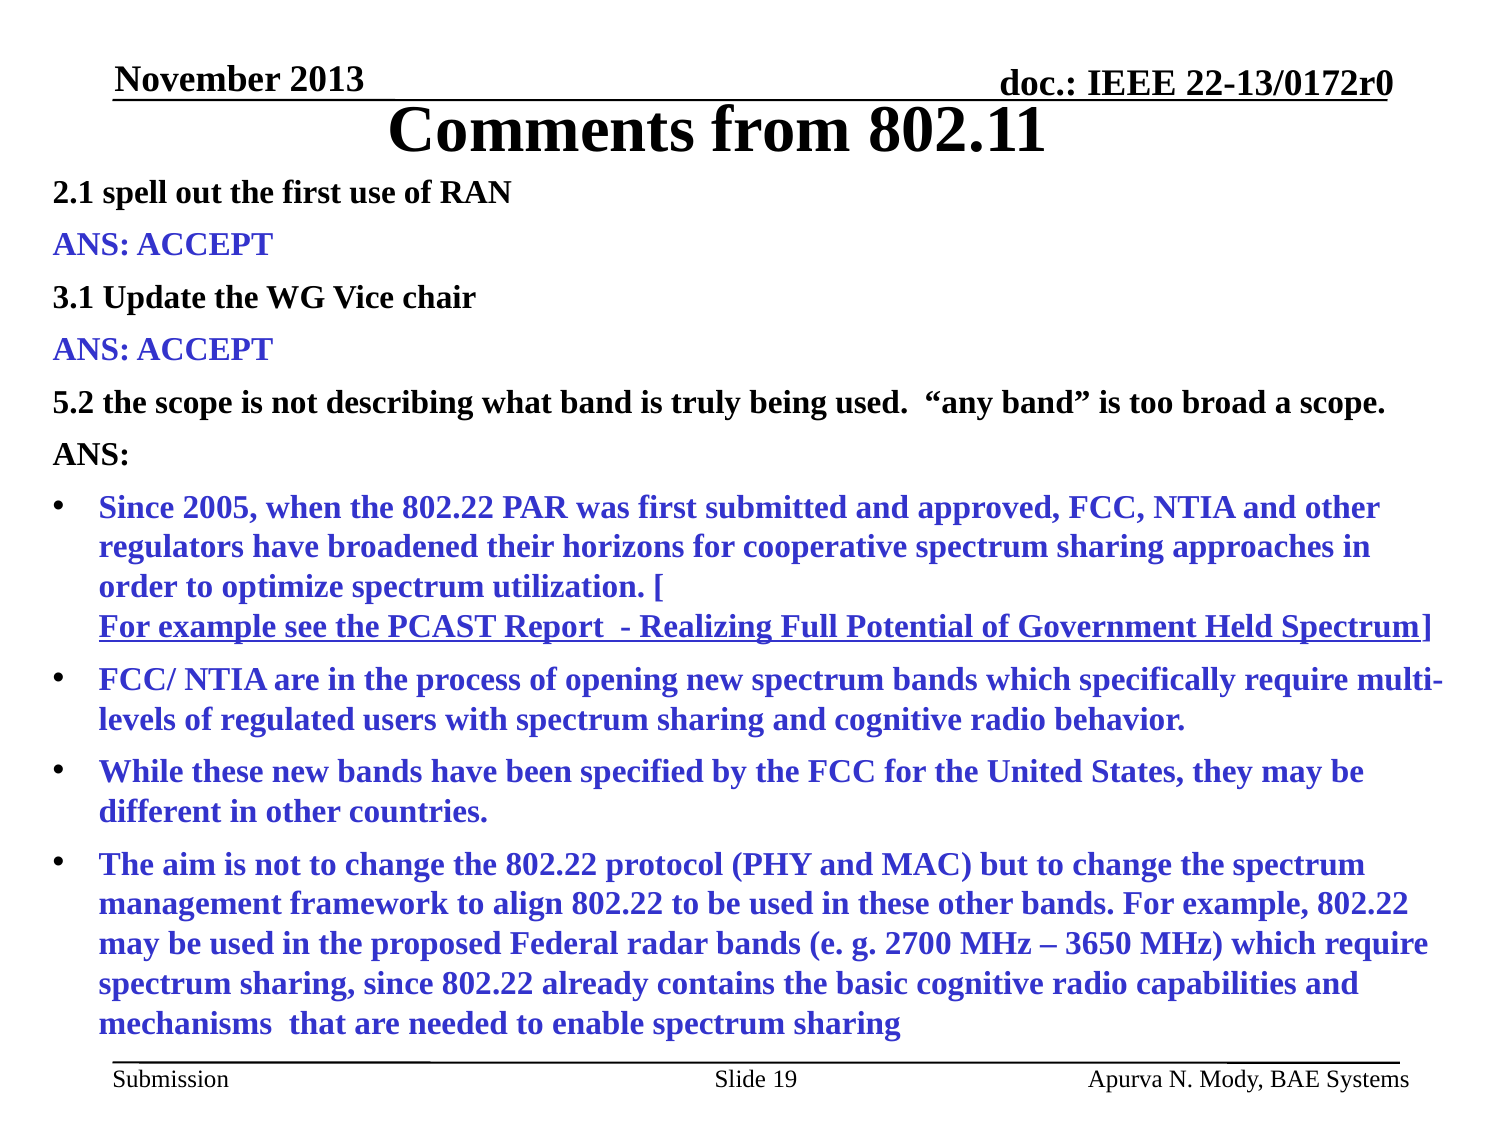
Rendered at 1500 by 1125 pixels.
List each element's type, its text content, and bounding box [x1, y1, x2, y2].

title Comments from 802.11 [124, 87, 1401, 162]
slide_number Slide 19 [712, 1061, 800, 1123]
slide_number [114, 54, 423, 100]
footer Apurva N. Mody, BAE Systems [887, 1062, 1411, 1093]
list 2.1 spell out the first use of RAN ANS: ACCEPT 3.1 Update the WG Vice chair ANS: ACCEPT 5.2 the scope is not describing what band is truly being used. “any band” is too broad a scope. ANS: Since 2005, when the 802.22 PAR was first submitted and approved, FCC, NTIA and other regulators have broadened their horizons for cooperative spectrum sharing approaches in order to optimize spectrum utilization. [For example see the PCAST Report - Realizing Full Potential of Government Held Spectrum] FCC/ NTIA are in the process of opening new spectrum bands which specifically require multi-levels of regulated users with spectrum sharing and cognitive radio behavior. While these new bands have been specified by the FCC for the United States, they may be different in other countries. The aim is not to change the 802.22 protocol (PHY and MAC) but to change the spectrum management framework to align 802.22 to be used in these other bands. For example, 802.22 may be used in the proposed Federal radar bands (e. g. 2700 MHz – 3650 MHz) which require spectrum sharing, since 802.22 already contains the basic cognitive radio capabilities and mechanisms that are needed to enable spectrum sharing [37, 162, 1463, 1001]
